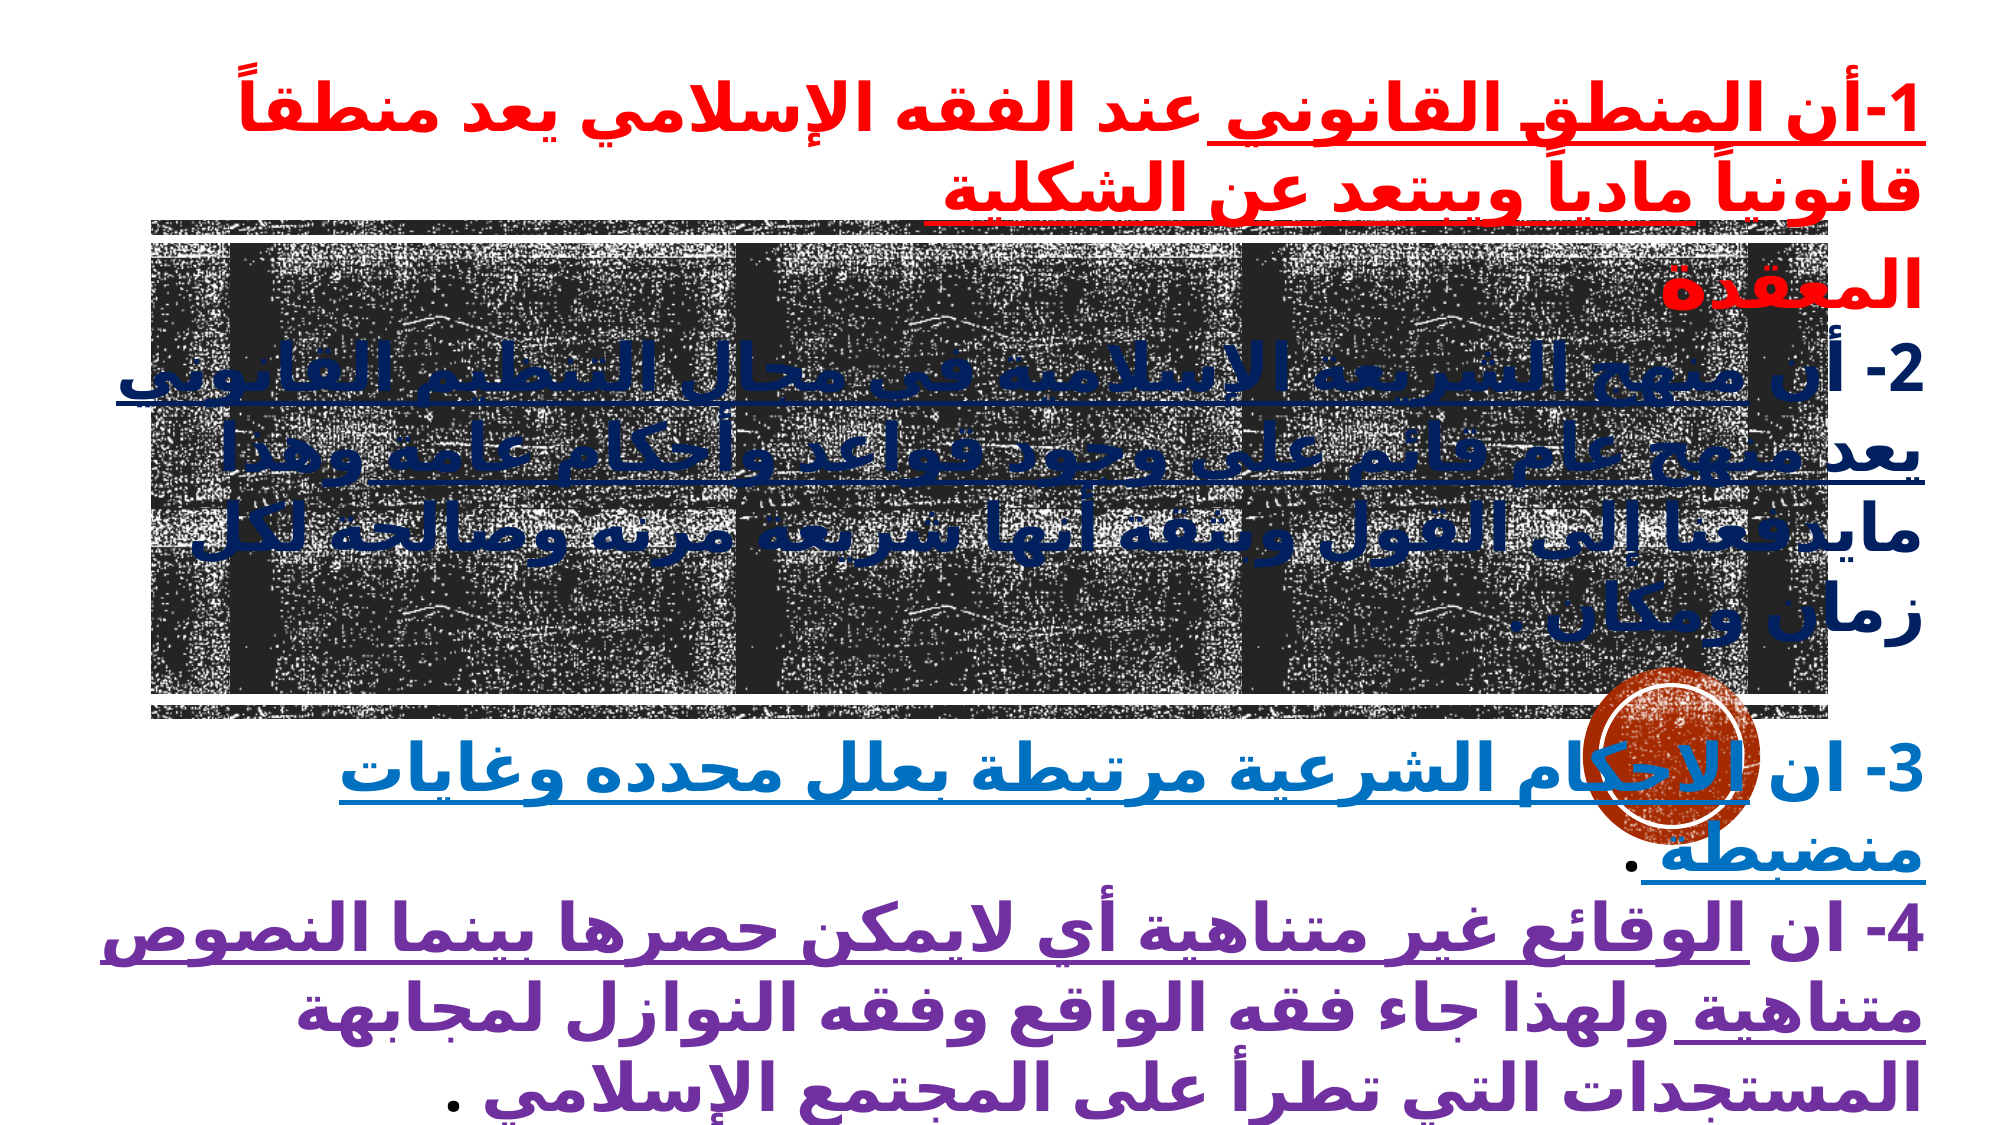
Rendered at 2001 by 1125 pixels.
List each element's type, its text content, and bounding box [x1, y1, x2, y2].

text_box 1-أن المنطق القانوني عند الفقه الإسلامي يعد منطقاً قانونياً مادياً ويبتعد عن الشكلية المعقدة 2- أن منهج الشريعة الإسلامية في مجال التنظيم القانوني يعد منهح عام قائم على وجود قواعد وأحكام عامة وهذا مايدفعنا إلى القول وبثقة أنها شريعة مرنه وصالحة لكل زمان ومكان . 3- ان الاحكام الشرعية مرتبطة بعلل محدده وغايات منضبطة . 4- ان الوقائع غير متناهية أي لايمكن حصرها بينما النصوص متناهية ولهذا جاء فقه الواقع وفقه النوازل لمجابهة المستجدات التي تطرأ على المجتمع الإسلامي . 5- ان الفن القانوني الاسلامي قد قسم الاحكام الشرعية الى قسمين رئيسين هما : الاحكام غير الاجتهادية , والاحكام الاجتهادية ودور العدالة يظهر في القسم الثاني دون الاول . [73, 57, 1941, 1125]
